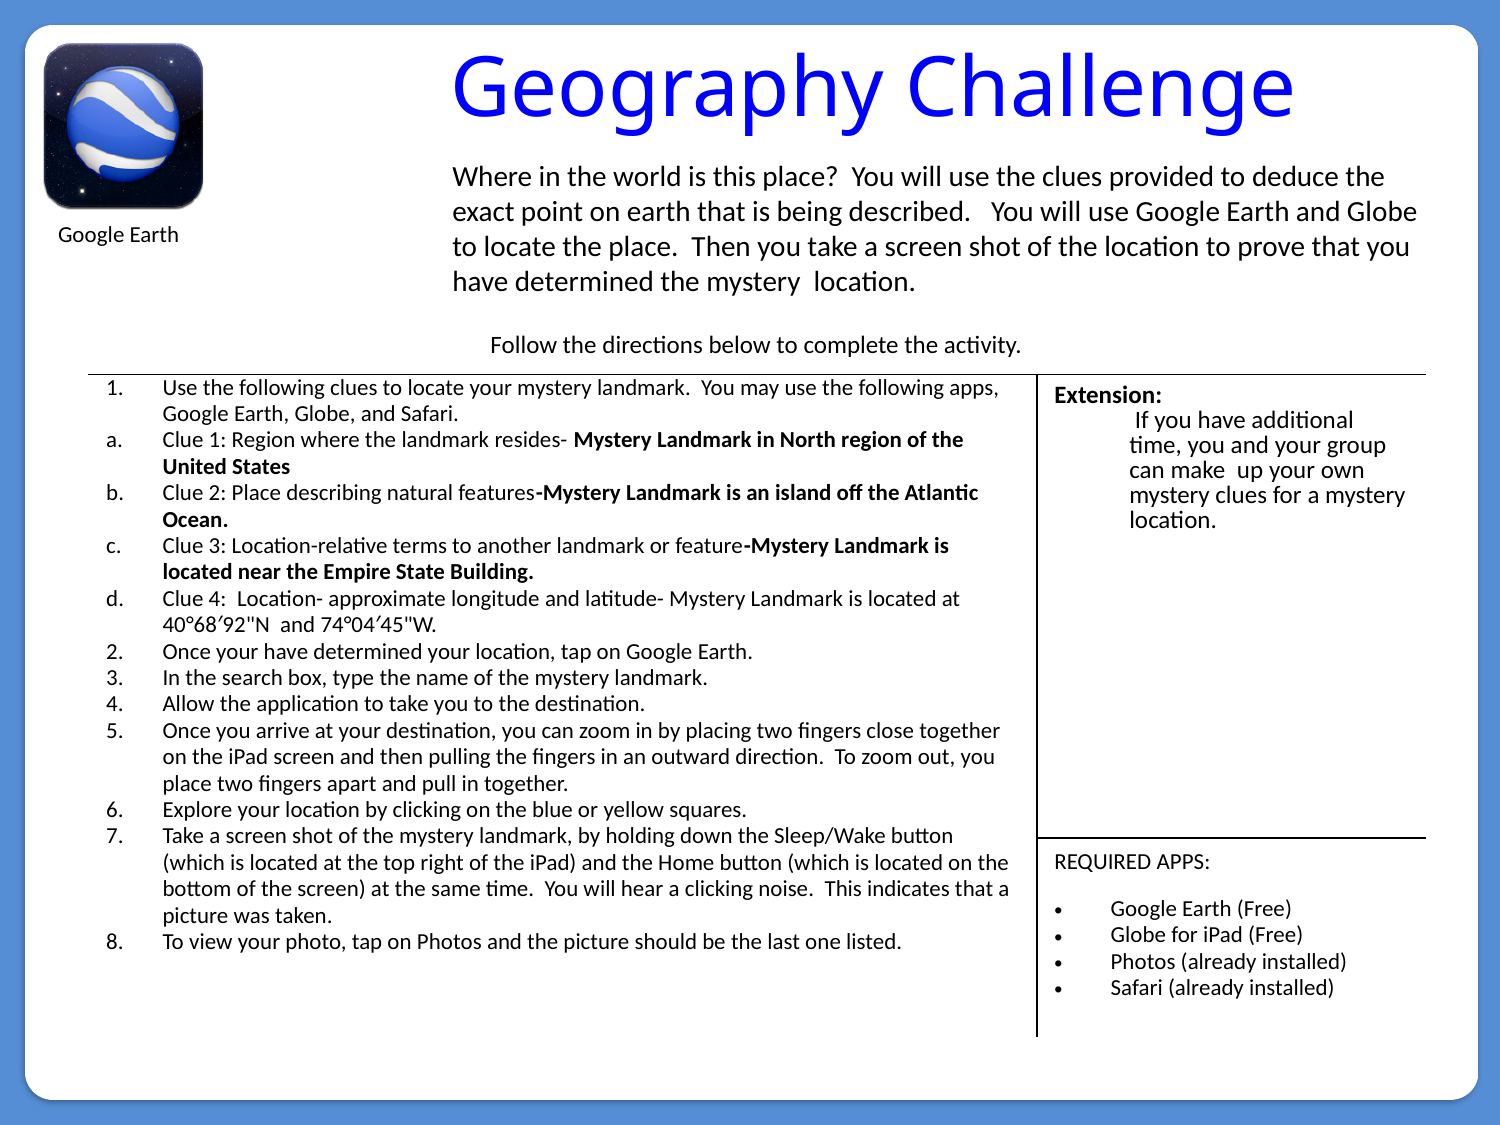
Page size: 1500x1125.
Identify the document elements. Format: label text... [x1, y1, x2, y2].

table_header Follow the directions below to complete the activity. [88, 325, 1426, 374]
table_cell Extension: If you have additional time, you and your group can make up your own mystery clues for a mystery location. [1038, 375, 1426, 837]
table_cell Use the following clues to locate your mystery landmark. You may use the following apps, Google Earth, Globe, and Safari. Clue 1: Region where the landmark resides- Mystery Landmark in North region of the United States Clue 2: Place describing natural features-Mystery Landmark is an island off the Atlantic Ocean. Clue 3: Location-relative terms to another landmark or feature-Mystery Landmark is located near the Empire State Building. Clue 4: Location- approximate longitude and latitude- Mystery Landmark is located at 40°68′92"N and 74°04′45"W. Once your have determined your location, tap on Google Earth. In the search box, type the name of the mystery landmark. Allow the application to take you to the destination. Once you arrive at your destination, you can zoom in by placing two fingers close together on the iPad screen and then pulling the fingers in an outward direction. To zoom out, you place two fingers apart and pull in together. Explore your location by clicking on the blue or yellow squares. Take a screen shot of the mystery landmark, by holding down the Sleep/Wake button (which is located at the top right of the iPad) and the Home button (which is located on the bottom of the screen) at the same time. You will hear a clicking noise. This indicates that a picture was taken. To view your photo, tap on Photos and the picture should be the last one listed. [88, 375, 1036, 1037]
title Geography Challenge [337, 24, 1410, 141]
text_box Where in the world is this place? You will use the clues provided to deduce the exact point on earth that is being described. You will use Google Earth and Globe to locate the place. Then you take a screen shot of the location to prove that you have determined the mystery location. [437, 149, 1450, 305]
picture [37, 37, 214, 214]
text_box Google Earth [37, 221, 200, 255]
table_cell REQUIRED APPS: Google Earth (Free) Globe for iPad (Free) Photos (already installed) Safari (already installed) [1038, 839, 1426, 1037]
